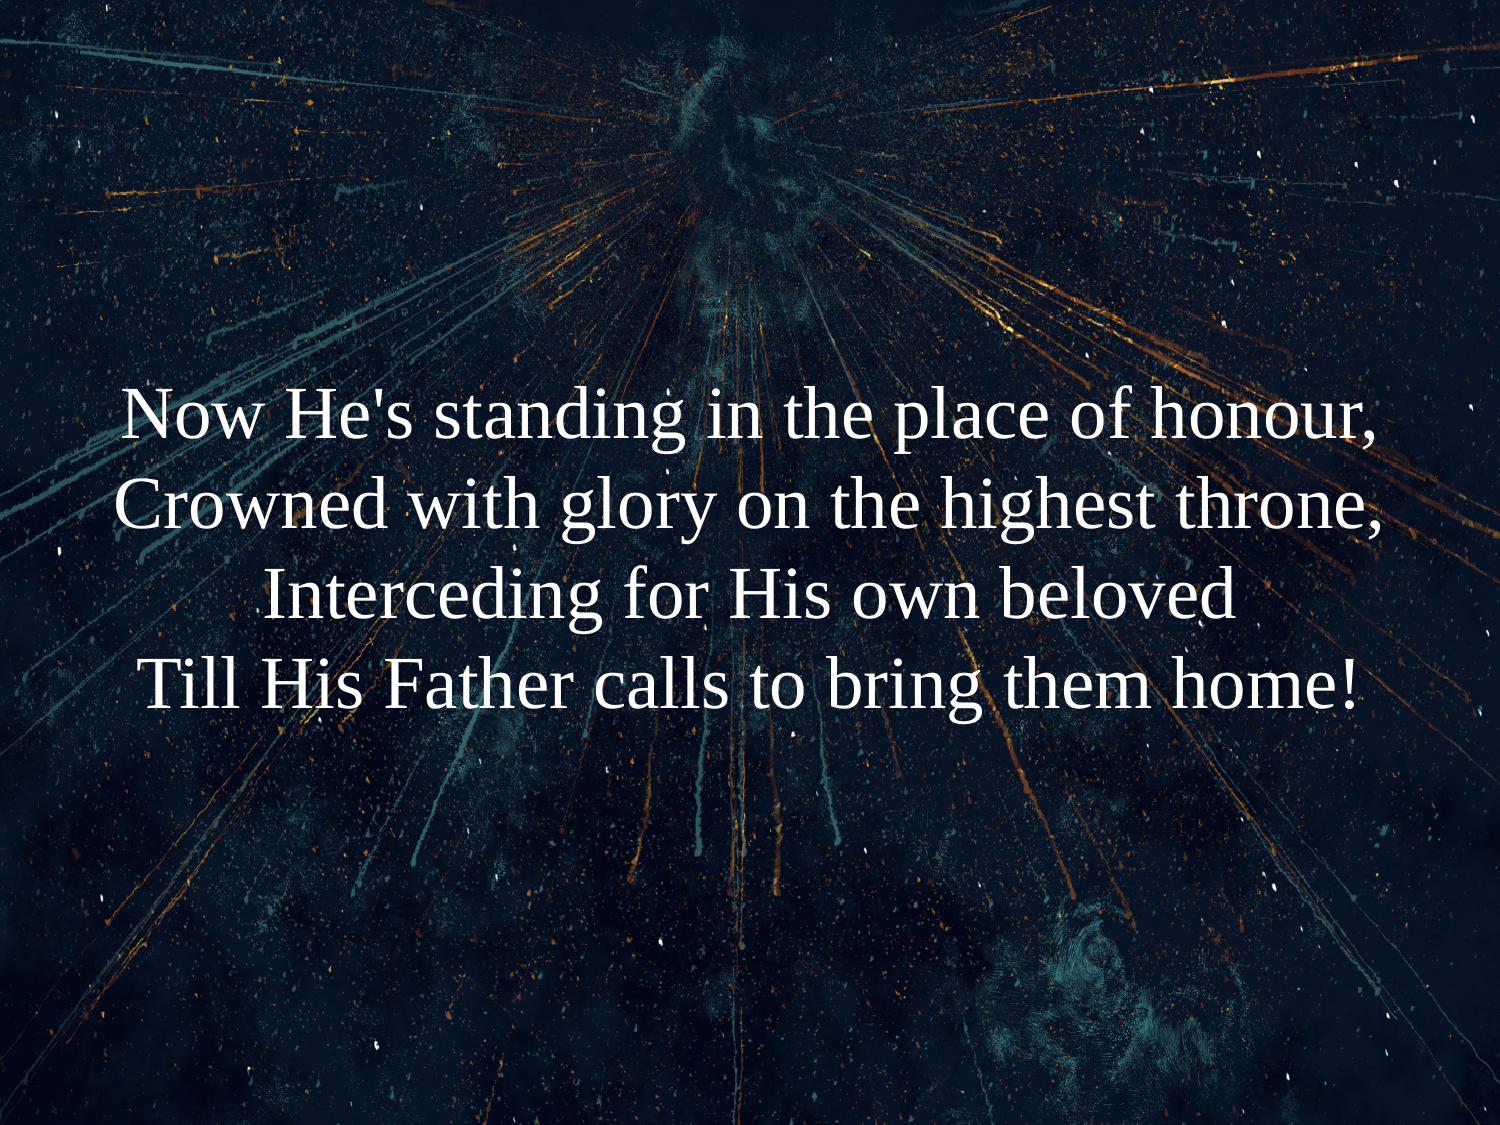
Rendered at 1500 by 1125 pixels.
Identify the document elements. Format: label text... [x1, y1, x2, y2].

title Now He's standing in the place of honour, Crowned with glory on the highest throne, Interceding for His own beloved Till His Father calls to bring them home! [37, 450, 1463, 638]
picture [0, 0, 1500, 1125]
